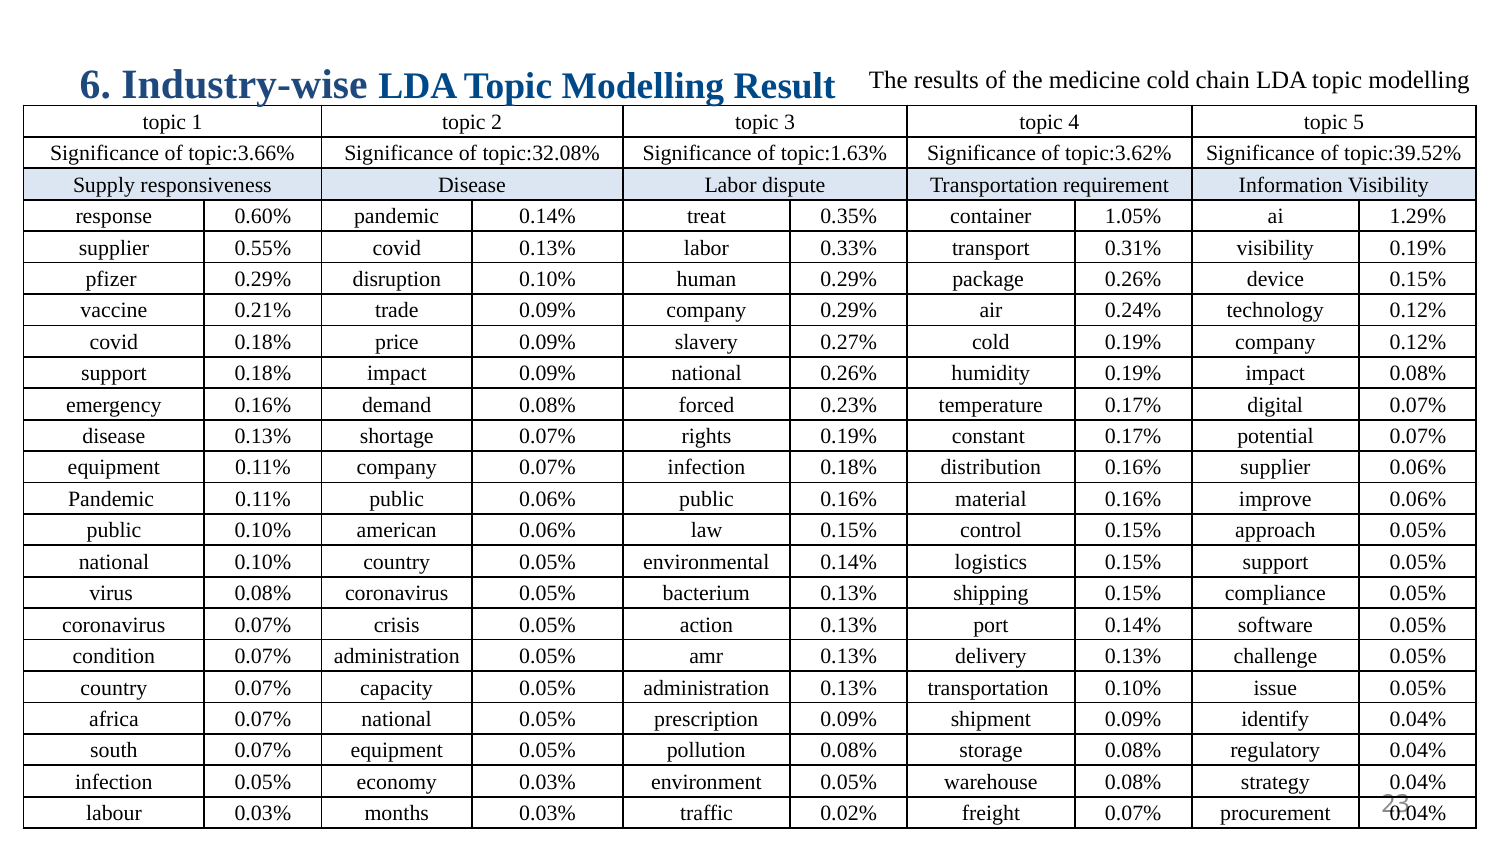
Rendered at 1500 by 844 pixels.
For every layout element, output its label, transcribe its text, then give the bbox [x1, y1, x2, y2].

table_cell 0.10% [205, 515, 321, 544]
table_header topic 3 [624, 115, 906, 136]
table_cell 0.18% [791, 452, 906, 482]
table_cell air [908, 295, 1074, 325]
table_cell Disease [322, 169, 622, 199]
table_cell company [1193, 326, 1358, 356]
table_cell forced [624, 389, 789, 419]
table_cell identify [1193, 703, 1358, 733]
table_cell 0.13% [473, 232, 622, 262]
table_cell condition [24, 640, 203, 670]
table_cell transportation [908, 672, 1074, 702]
table_cell coronavirus [322, 578, 471, 607]
table_cell 0.08% [205, 578, 321, 607]
table_cell country [322, 546, 471, 576]
table_cell 0.12% [1360, 326, 1475, 356]
table_cell 0.13% [791, 609, 906, 639]
table_cell Labor dispute [624, 169, 906, 199]
table_cell 0.19% [791, 421, 906, 450]
table_cell economy [322, 766, 471, 796]
table_cell 1.05% [1076, 201, 1191, 230]
table_cell disruption [322, 263, 471, 293]
table_cell 0.07% [473, 452, 622, 482]
table_cell issue [1193, 672, 1358, 702]
table_cell 0.03% [205, 798, 321, 827]
table_cell 0.60% [205, 201, 321, 230]
table_cell package [908, 263, 1074, 293]
table_cell national [624, 358, 789, 387]
table_cell 0.05% [473, 735, 622, 764]
table_cell 0.07% [205, 703, 321, 733]
table_cell coronavirus [24, 609, 203, 639]
table_cell 0.14% [791, 546, 906, 576]
table_cell Significance of topic:32.08% [322, 138, 622, 167]
table_cell approach [1193, 515, 1358, 544]
table_cell 0.05% [473, 703, 622, 733]
table_cell response [24, 201, 203, 230]
table_cell 0.15% [1076, 515, 1191, 544]
table_cell 0.17% [1076, 389, 1191, 419]
table_cell rights [624, 421, 789, 450]
table_cell 0.05% [1360, 609, 1475, 639]
table_cell ai [1193, 201, 1358, 230]
table_cell 0.05% [473, 672, 622, 702]
table_cell vaccine [24, 295, 203, 325]
table_cell digital [1193, 389, 1358, 419]
table_cell 0.09% [791, 703, 906, 733]
table_cell Significance of topic:3.62% [908, 138, 1191, 167]
table_cell labor [624, 232, 789, 262]
table_cell pfizer [24, 263, 203, 293]
table_cell public [24, 515, 203, 544]
table_cell technology [1193, 295, 1358, 325]
table_cell 0.05% [473, 578, 622, 607]
table_cell 0.18% [205, 358, 321, 387]
table_cell Transportation requirement [908, 169, 1191, 199]
table_cell 0.08% [1360, 358, 1475, 387]
table_cell 0.05% [473, 640, 622, 670]
table_cell 0.10% [473, 263, 622, 293]
table_cell supplier [1193, 452, 1358, 482]
table_cell Pandemic [24, 483, 203, 513]
table_cell 1.29% [1360, 201, 1475, 230]
table_cell control [908, 515, 1074, 544]
table_cell 0.07% [1360, 421, 1475, 450]
table_cell crisis [322, 609, 471, 639]
table_cell public [322, 483, 471, 513]
table_cell transport [908, 232, 1074, 262]
table_cell treat [624, 201, 789, 230]
table_cell 0.16% [791, 483, 906, 513]
table_cell delivery [908, 640, 1074, 670]
table_cell pandemic [322, 201, 471, 230]
table_cell 0.05% [1360, 515, 1475, 544]
table_cell impact [1193, 358, 1358, 387]
table_cell port [908, 609, 1074, 639]
table_cell 0.21% [205, 295, 321, 325]
table_cell 0.07% [1360, 389, 1475, 419]
table_cell 0.04% [1360, 735, 1475, 764]
table_cell infection [624, 452, 789, 482]
table_cell 0.03% [473, 798, 622, 827]
table_cell national [322, 703, 471, 733]
table_cell 0.06% [473, 483, 622, 513]
table_cell 0.03% [473, 766, 622, 796]
table_cell disease [24, 421, 203, 450]
table_cell amr [624, 640, 789, 670]
table_cell 0.05% [1360, 640, 1475, 670]
table_cell 0.09% [1076, 703, 1191, 733]
table_cell bacterium [624, 578, 789, 607]
table_cell 0.35% [791, 201, 906, 230]
table_cell months [322, 798, 471, 827]
table_cell prescription [624, 703, 789, 733]
table_cell 0.27% [791, 326, 906, 356]
table_cell company [322, 452, 471, 482]
table_cell temperature [908, 389, 1074, 419]
table_cell 0.08% [473, 389, 622, 419]
table_cell storage [908, 735, 1074, 764]
table_cell slavery [624, 326, 789, 356]
table_cell public [624, 483, 789, 513]
table_cell strategy [1193, 766, 1358, 782]
table_cell 0.11% [205, 483, 321, 513]
table_cell 0.07% [205, 672, 321, 702]
table_cell improve [1193, 483, 1358, 513]
table_cell trade [322, 295, 471, 325]
table_cell south [24, 735, 203, 764]
table_cell Significance of topic:1.63% [624, 138, 906, 167]
table_cell 0.29% [791, 295, 906, 325]
table_cell 0.15% [1076, 578, 1191, 607]
table_cell potential [1193, 421, 1358, 450]
table_cell 0.19% [1076, 326, 1191, 356]
table_cell constant [908, 421, 1074, 450]
table_cell warehouse [908, 766, 1074, 796]
table_cell covid [24, 326, 203, 356]
table_header topic 4 [908, 106, 1191, 136]
table_cell africa [24, 703, 203, 733]
table_cell material [908, 483, 1074, 513]
table_cell Supply responsiveness [24, 169, 321, 199]
table_cell challenge [1193, 640, 1358, 670]
table_cell device [1193, 263, 1358, 293]
table_cell 0.17% [1076, 421, 1191, 450]
table_cell 0.07% [205, 735, 321, 764]
table_cell price [322, 326, 471, 356]
table_cell demand [322, 389, 471, 419]
table_cell 0.07% [205, 640, 321, 670]
table_cell 0.06% [1360, 452, 1475, 482]
table_cell container [908, 201, 1074, 230]
table_cell 0.16% [1076, 483, 1191, 513]
table_cell action [624, 609, 789, 639]
table_cell shipping [908, 578, 1074, 607]
table_cell 0.05% [1360, 672, 1475, 702]
table_cell administration [322, 640, 471, 670]
table_cell 0.10% [205, 546, 321, 576]
table_cell 0.19% [1360, 232, 1475, 262]
table_cell 0.05% [1360, 546, 1475, 576]
table_cell capacity [322, 672, 471, 702]
table_cell 0.05% [205, 766, 321, 796]
table_cell 0.06% [1360, 483, 1475, 513]
table_cell distribution [908, 452, 1074, 482]
table_cell 0.10% [1076, 672, 1191, 702]
table_cell administration [624, 672, 789, 702]
table_cell 0.06% [473, 515, 622, 544]
table_cell cold [908, 326, 1074, 356]
table_cell 0.15% [1360, 263, 1475, 293]
table_cell 0.55% [205, 232, 321, 262]
table_cell 0.26% [791, 358, 906, 387]
table_cell shortage [322, 421, 471, 450]
table_cell 0.08% [1076, 766, 1191, 782]
text_box 6. Industry-wise LDA Topic Modelling Result [64, 0, 928, 115]
table_cell 0.09% [473, 358, 622, 387]
table_cell 0.13% [791, 640, 906, 670]
table_cell regulatory [1193, 735, 1358, 764]
table_cell 0.31% [1076, 232, 1191, 262]
table_cell 0.16% [1076, 452, 1191, 482]
table_cell logistics [908, 546, 1074, 576]
table_cell support [24, 358, 203, 387]
table_cell freight [908, 798, 1074, 827]
table_cell 0.04% [1425, 798, 1475, 827]
table_cell impact [322, 358, 471, 387]
table_cell 0.15% [791, 515, 906, 544]
table_cell 0.33% [791, 232, 906, 262]
table_cell 0.07% [205, 609, 321, 639]
table_cell 0.14% [473, 201, 622, 230]
table_cell 0.11% [205, 452, 321, 482]
table_cell support [1193, 546, 1358, 576]
table_cell 0.13% [791, 578, 906, 607]
table_cell 0.15% [1076, 546, 1191, 576]
table_cell 0.05% [473, 546, 622, 576]
table_cell environmental [624, 546, 789, 576]
table_cell 0.13% [205, 421, 321, 450]
table_cell 0.14% [1076, 609, 1191, 639]
table_cell national [24, 546, 203, 576]
table_header topic 2 [322, 115, 622, 136]
table_cell 0.05% [791, 766, 906, 796]
text_box The results of the medicine cold chain LDA topic modelling [928, 56, 1500, 102]
table_cell traffic [624, 798, 789, 827]
table_cell 0.13% [1076, 640, 1191, 670]
table_cell 0.07% [473, 421, 622, 450]
table_cell 0.23% [791, 389, 906, 419]
table_cell covid [322, 232, 471, 262]
table_cell 0.08% [1076, 735, 1191, 764]
table_cell 0.13% [791, 672, 906, 702]
table_cell humidity [908, 358, 1074, 387]
table_cell pollution [624, 735, 789, 764]
table_cell company [624, 295, 789, 325]
table_cell Information Visibility [1193, 169, 1475, 199]
table_cell virus [24, 578, 203, 607]
table_cell 0.08% [791, 735, 906, 764]
table_cell infection [24, 766, 203, 796]
table_cell 0.05% [1360, 578, 1475, 607]
table_cell supplier [24, 232, 203, 262]
table_cell 0.04% [1360, 766, 1475, 796]
table_header topic 1 [24, 106, 321, 136]
table_cell Significance of topic:39.52% [1193, 138, 1475, 167]
table_cell american [322, 515, 471, 544]
table_cell equipment [24, 452, 203, 482]
table_cell 0.04% [1360, 703, 1475, 733]
table_cell 0.29% [205, 263, 321, 293]
table_cell emergency [24, 389, 203, 419]
table_cell 0.24% [1076, 295, 1191, 325]
table_cell law [624, 515, 789, 544]
table_cell 0.05% [473, 609, 622, 639]
table_header topic 5 [1193, 106, 1475, 136]
table_cell 0.02% [791, 798, 906, 827]
table_cell environment [624, 766, 789, 796]
table_cell 0.19% [1076, 358, 1191, 387]
table_cell visibility [1193, 232, 1358, 262]
table_cell software [1193, 609, 1358, 639]
table_cell 0.26% [1076, 263, 1191, 293]
table_cell human [624, 263, 789, 293]
slide_number 23 [1074, 782, 1425, 827]
table_cell 0.09% [473, 295, 622, 325]
table_cell compliance [1193, 578, 1358, 607]
table_cell labour [24, 798, 203, 827]
table_cell 0.16% [205, 389, 321, 419]
table_cell 0.09% [473, 326, 622, 356]
table_cell shipment [908, 703, 1074, 733]
table_cell Significance of topic:3.66% [24, 138, 321, 167]
table_cell 0.29% [791, 263, 906, 293]
table_cell 0.12% [1360, 295, 1475, 325]
table_cell equipment [322, 735, 471, 764]
table_cell country [24, 672, 203, 702]
table_cell 0.18% [205, 326, 321, 356]
